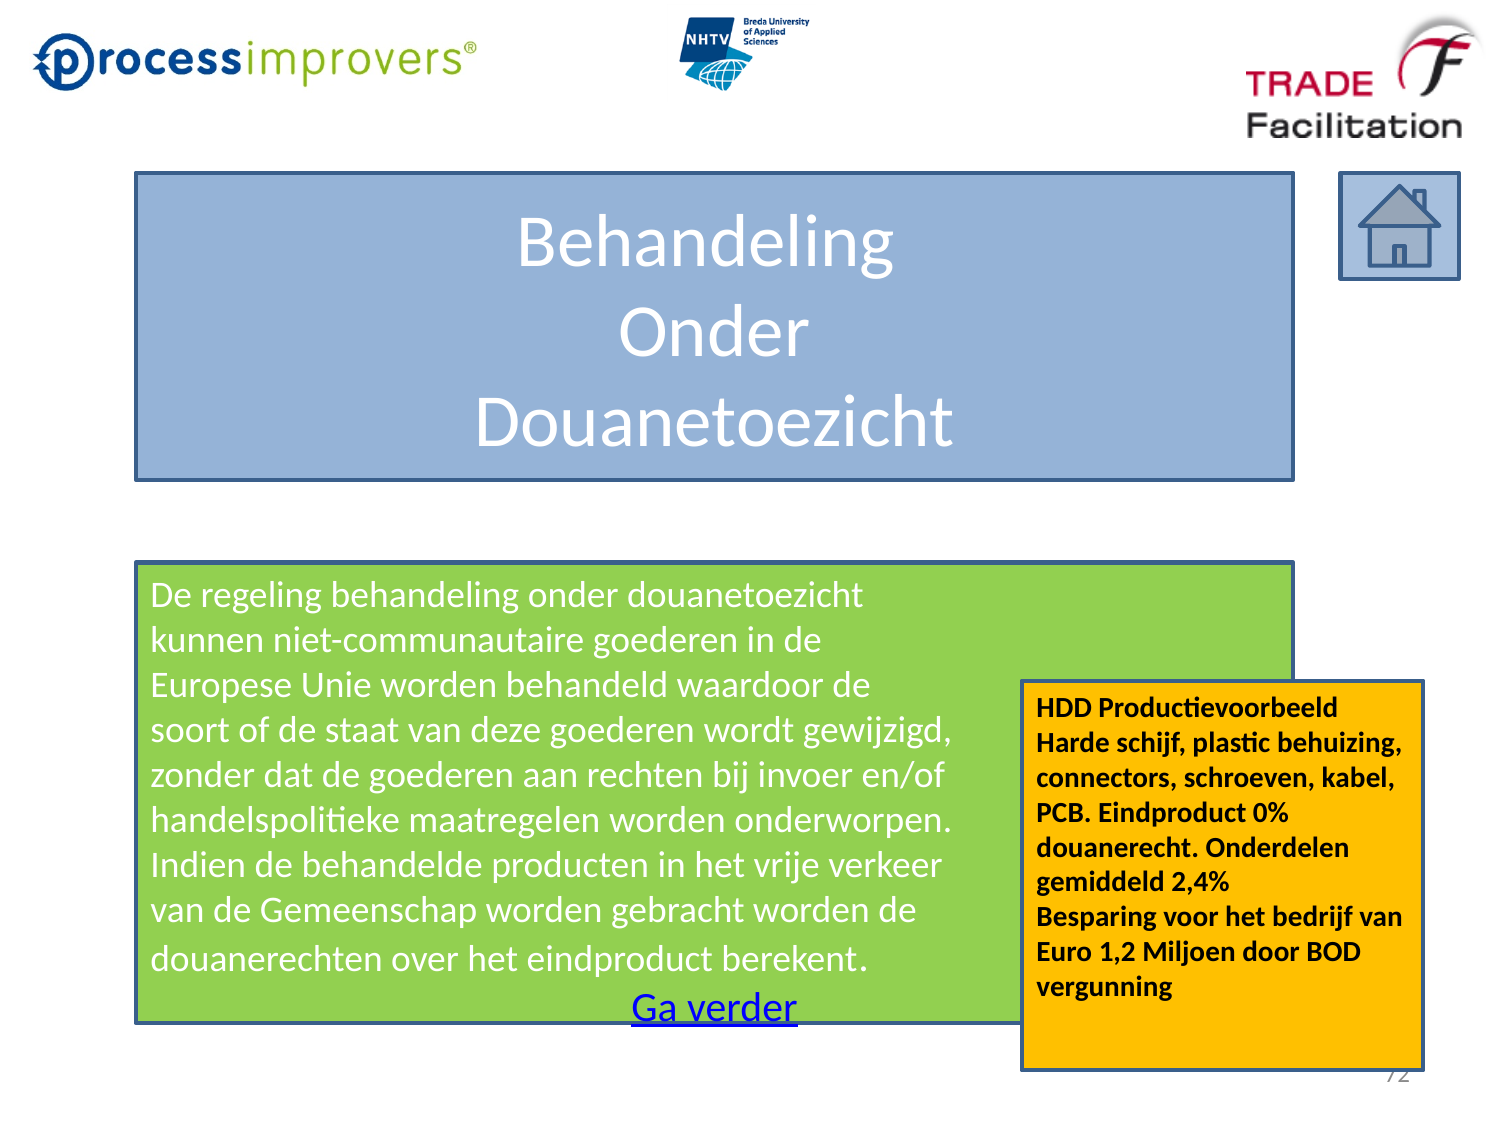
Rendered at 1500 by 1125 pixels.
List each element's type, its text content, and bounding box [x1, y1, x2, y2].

text_box Behandeling Onder Douanetoezicht [134, 171, 1295, 482]
text_box HDD Productievoorbeeld Harde schijf, plastic behuizing, connectors, schroeven, kabel, PCB. Eindproduct 0% douanerecht. Onderdelen gemiddeld 2,4% Besparing voor het bedrijf van Euro 1,2 Miljoen door BOD vergunning [1020, 679, 1425, 1072]
picture [667, 4, 816, 103]
picture [29, 30, 479, 93]
picture [1246, 10, 1487, 138]
text_box [1338, 171, 1461, 281]
slide_number 72 [1074, 1072, 1425, 1103]
text_box De regeling behandeling onder douanetoezicht kunnen niet-communautaire goederen in de Europese Unie worden behandeld waardoor de soort of de staat van deze goederen wordt gewijzigd, zonder dat de goederen aan rechten bij invoer en/of handelspolitieke maatregelen worden onderworpen. Indien de behandelde producten in het vrije verkeer van de Gemeenschap worden gebracht worden de douanerechten over het eindproduct berekent. Ga verder [134, 560, 1295, 1025]
